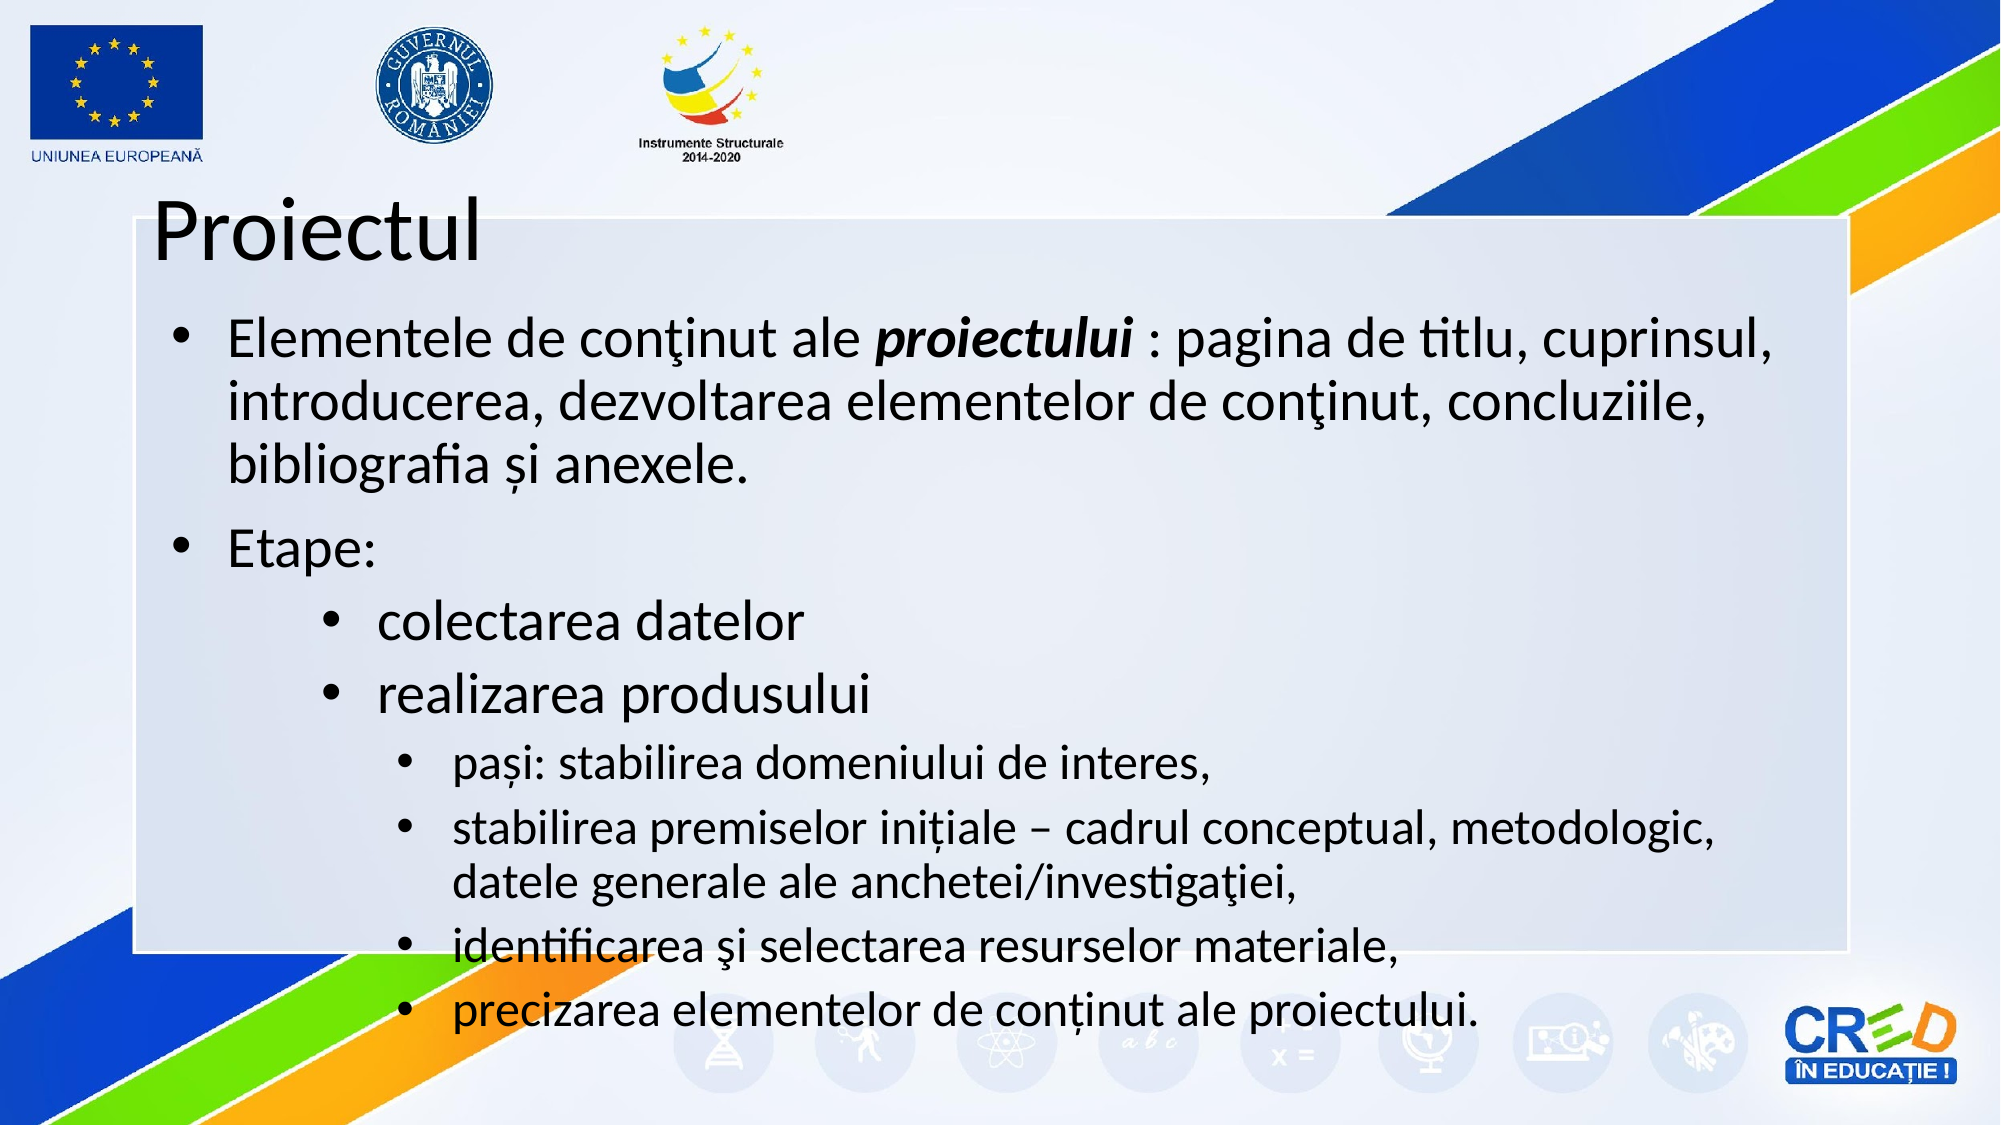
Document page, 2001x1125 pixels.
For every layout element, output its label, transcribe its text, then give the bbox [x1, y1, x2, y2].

picture [0, 0, 2001, 1125]
title Proiectul [137, 184, 1863, 278]
list Elementele de conţinut ale proiectului : pagina de titlu, cuprinsul, introducerea, dezvoltarea elementelor de conţinut, concluziile, bibliografia și anexele. Etape: colectarea datelor realizarea produsului pași: stabilirea domeniului de interes, stabilirea premiselor inițiale – cadrul conceptual, metodologic, datele generale ale anchetei/investigaţiei, identificarea şi selectarea resurselor materiale, precizarea elementelor de conținut ale proiectului. [137, 299, 1863, 1014]
